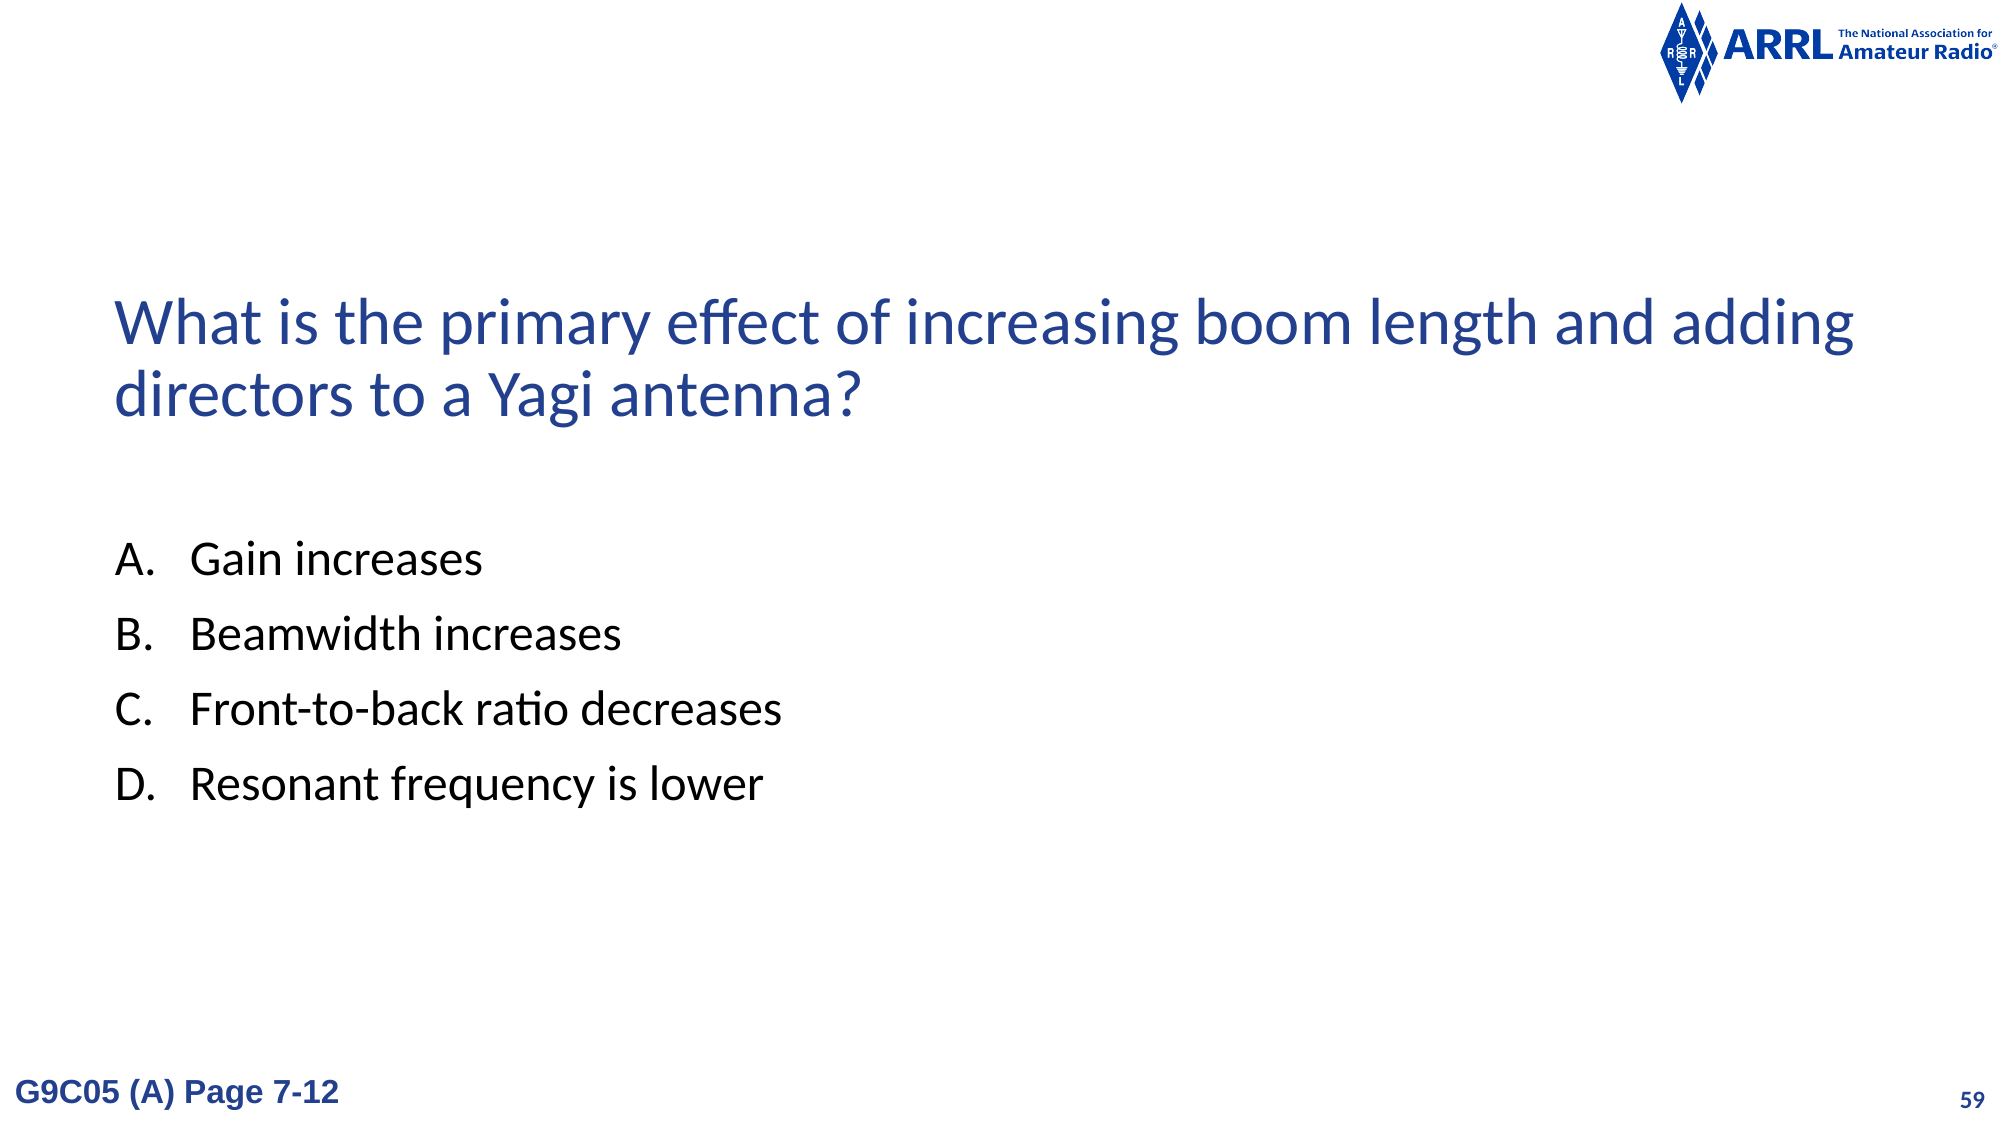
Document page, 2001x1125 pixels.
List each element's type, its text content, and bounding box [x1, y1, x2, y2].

title What is the primary effect of increasing boom length and adding directors to a Yagi antenna? [99, 249, 1900, 468]
text_box G9C05 (A) Page 7-12 [0, 1062, 1313, 1118]
list Gain increases Beamwidth increases Front-to-back ratio decreases Resonant frequency is lower [99, 525, 1900, 1005]
text_box 59 [1875, 1076, 2000, 1121]
picture [1658, 0, 1999, 106]
